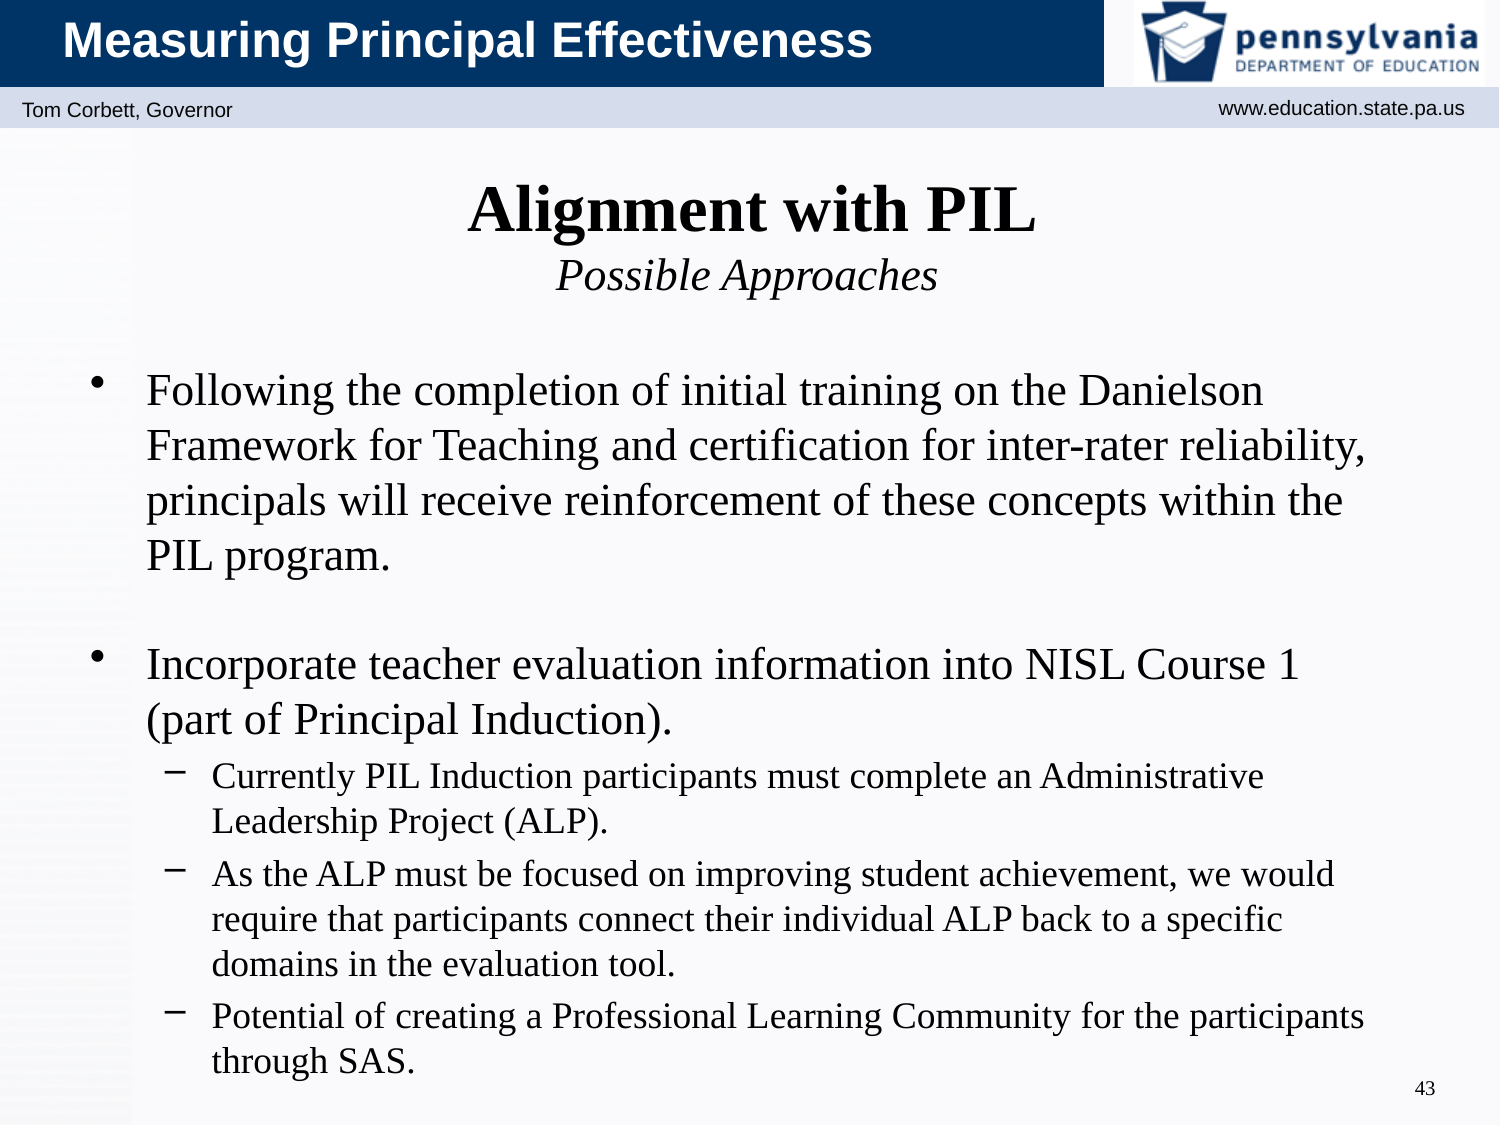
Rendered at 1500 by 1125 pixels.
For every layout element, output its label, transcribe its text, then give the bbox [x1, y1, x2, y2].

text_box 43 [1399, 1067, 1469, 1125]
title Alignment with PIL Possible Approaches [45, 157, 1461, 354]
list Following the completion of initial training on the Danielson Framework for Teaching and certification for inter-rater reliability, principals will receive reinforcement of these concepts within the PIL program. Incorporate teacher evaluation information into NISL Course 1 (part of Principal Induction). Currently PIL Induction participants must complete an Administrative Leadership Project (ALP). As the ALP must be focused on improving student achievement, we would require that participants connect their individual ALP back to a specific domains in the evaluation tool. Potential of creating a Professional Learning Community for the participants through SAS. [75, 352, 1425, 1125]
picture [0, 0, 1500, 1125]
